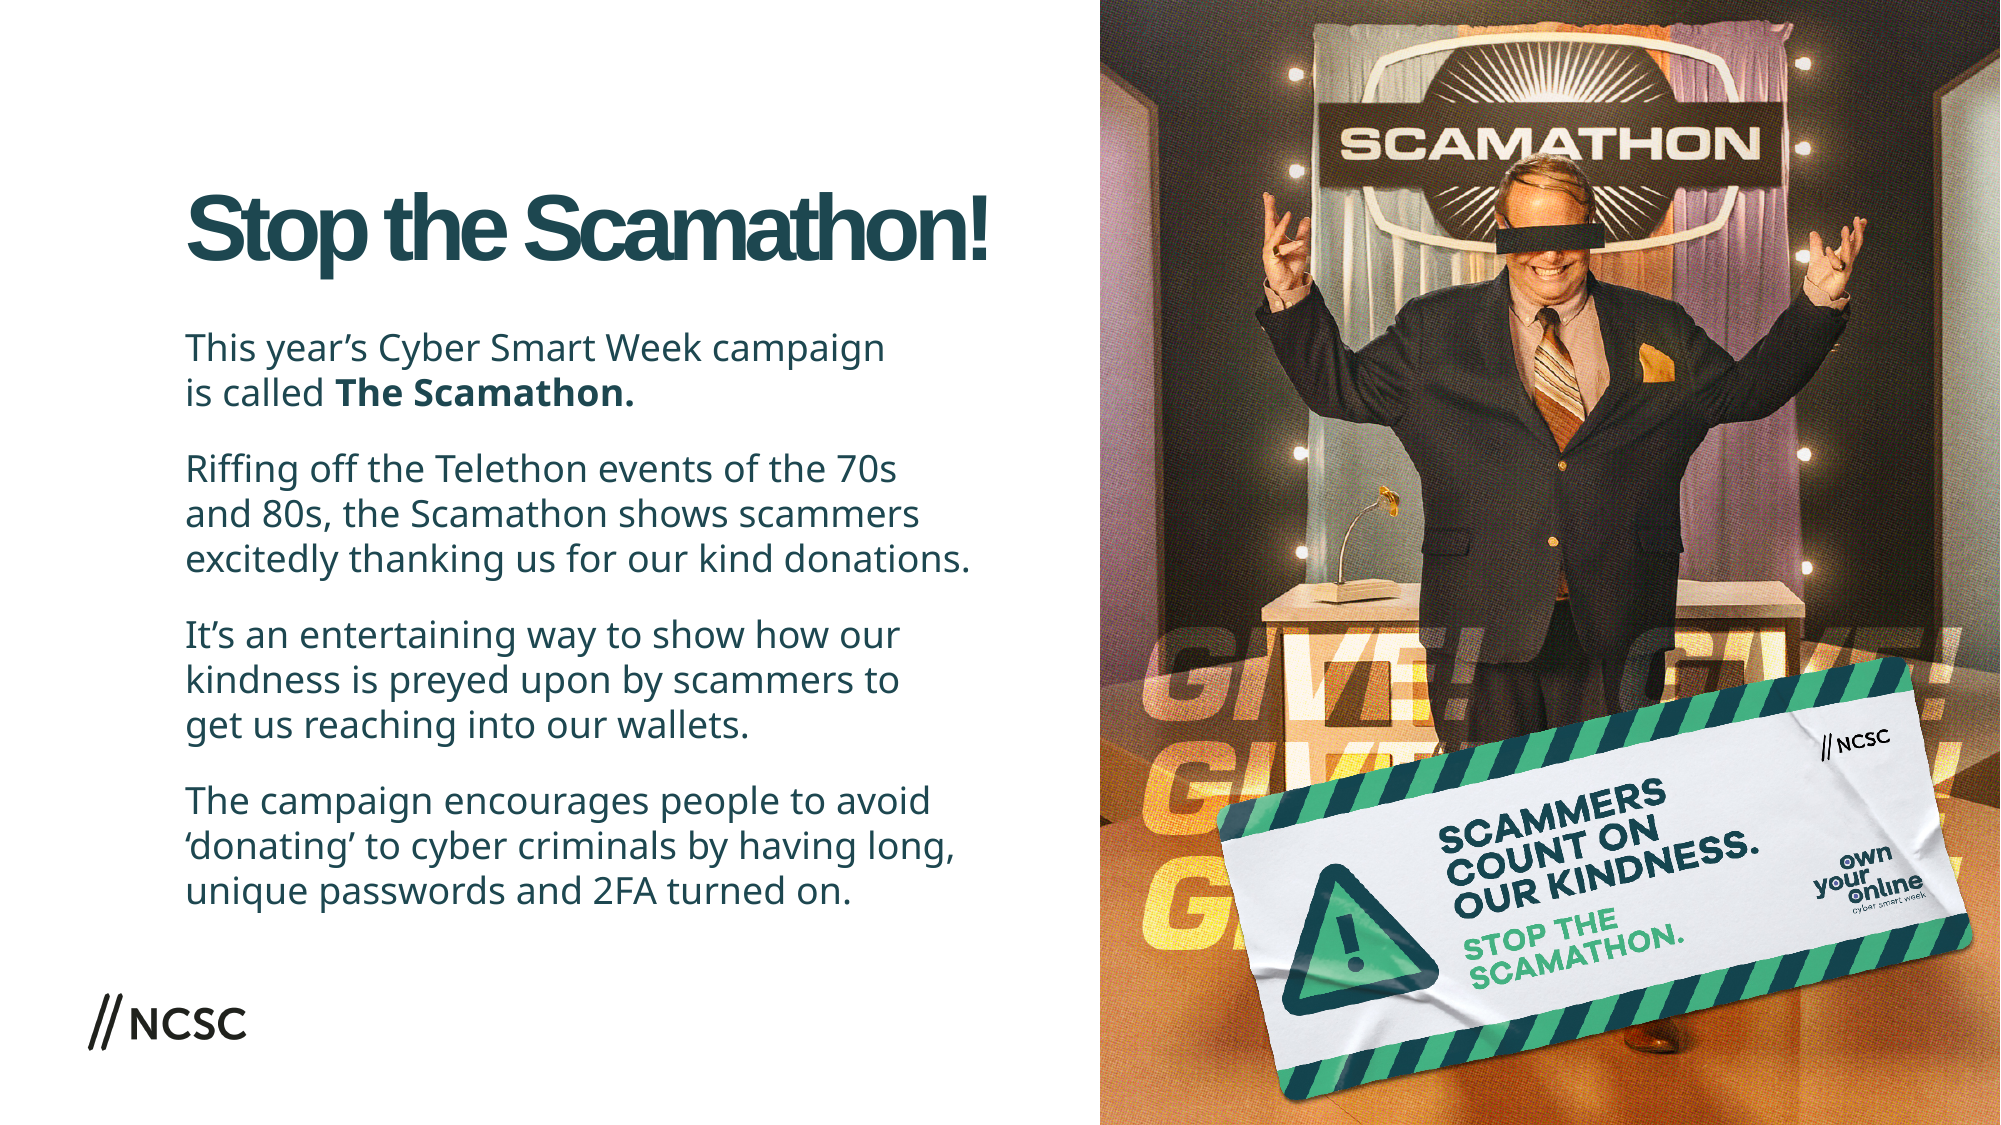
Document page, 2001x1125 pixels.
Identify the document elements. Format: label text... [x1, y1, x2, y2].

title Stop the Scamathon! [183, 134, 1099, 325]
text_box This year’s Cyber Smart Week campaign is called The Scamathon. Riffing off the Telethon events of the 70s and 80s, the Scamathon shows scammers excitedly thanking us for our kind donations. It’s an entertaining way to show how our kindness is preyed upon by scammers to get us reaching into our wallets. The campaign encourages people to avoid ‘donating’ to cyber criminals by having long, unique passwords and 2FA turned on. [183, 309, 1023, 967]
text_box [56, 967, 1099, 1079]
picture [1099, 0, 2000, 1125]
